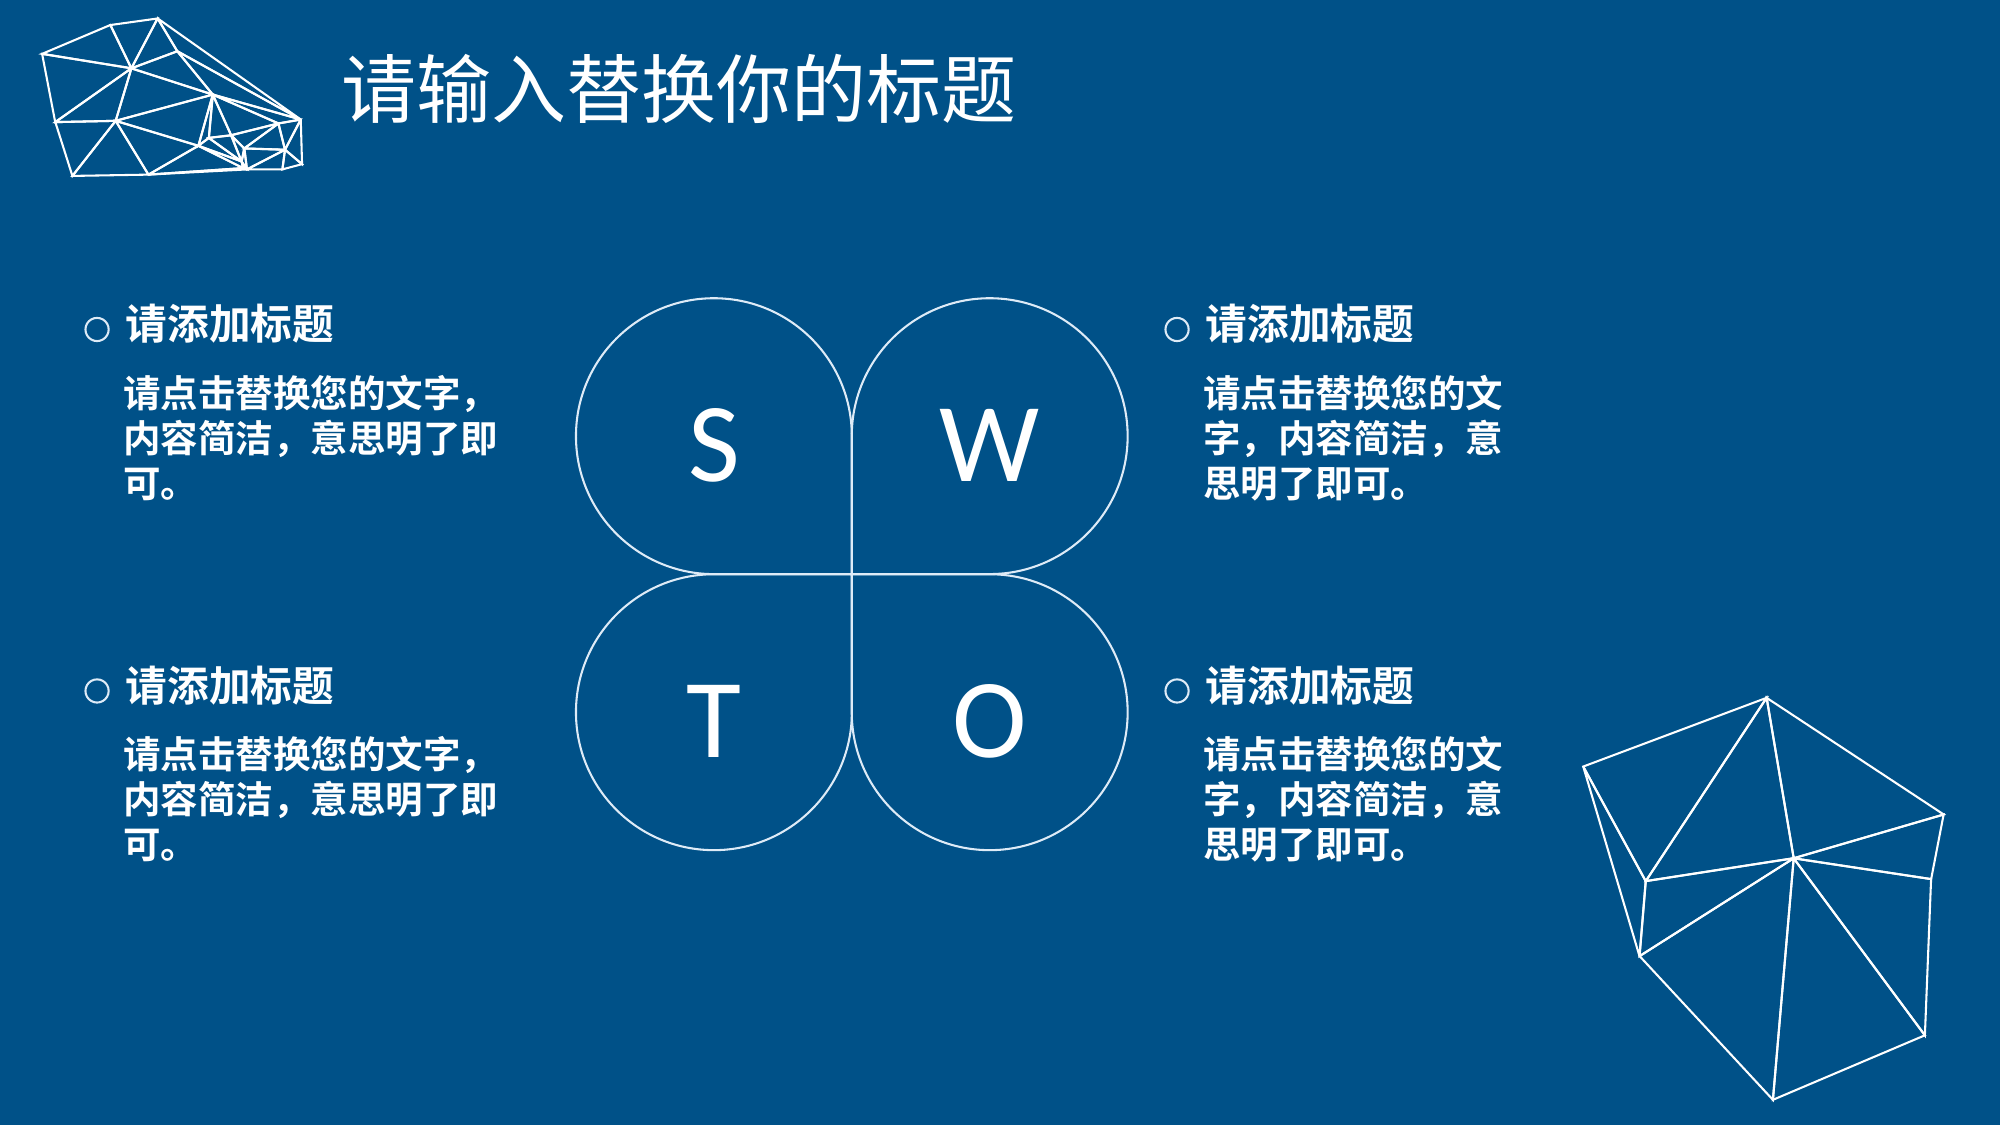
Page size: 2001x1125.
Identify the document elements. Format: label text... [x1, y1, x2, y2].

text_box 请点击替换您的文字，内容简洁，意思明了即可。 [108, 362, 539, 513]
text_box T [574, 573, 852, 852]
text_box S [574, 297, 853, 574]
text_box [1164, 316, 1190, 343]
text_box 请添加标题 [110, 298, 397, 349]
text_box [84, 316, 110, 343]
text_box [84, 678, 110, 704]
text_box O [850, 573, 1129, 852]
text_box 请点击替换您的文字，内容简洁，意思明了即可。 [1188, 362, 1552, 513]
text_box 请添加标题 [110, 659, 397, 710]
text_box 请点击替换您的文字，内容简洁，意思明了即可。 [108, 723, 539, 874]
text_box 请输入替换你的标题 [326, 35, 1032, 141]
text_box [1164, 678, 1190, 704]
text_box 请点击替换您的文字，内容简洁，意思明了即可。 [1188, 723, 1552, 874]
text_box W [852, 297, 1129, 574]
text_box 请添加标题 [1190, 298, 1477, 349]
text_box 请添加标题 [1190, 659, 1477, 710]
